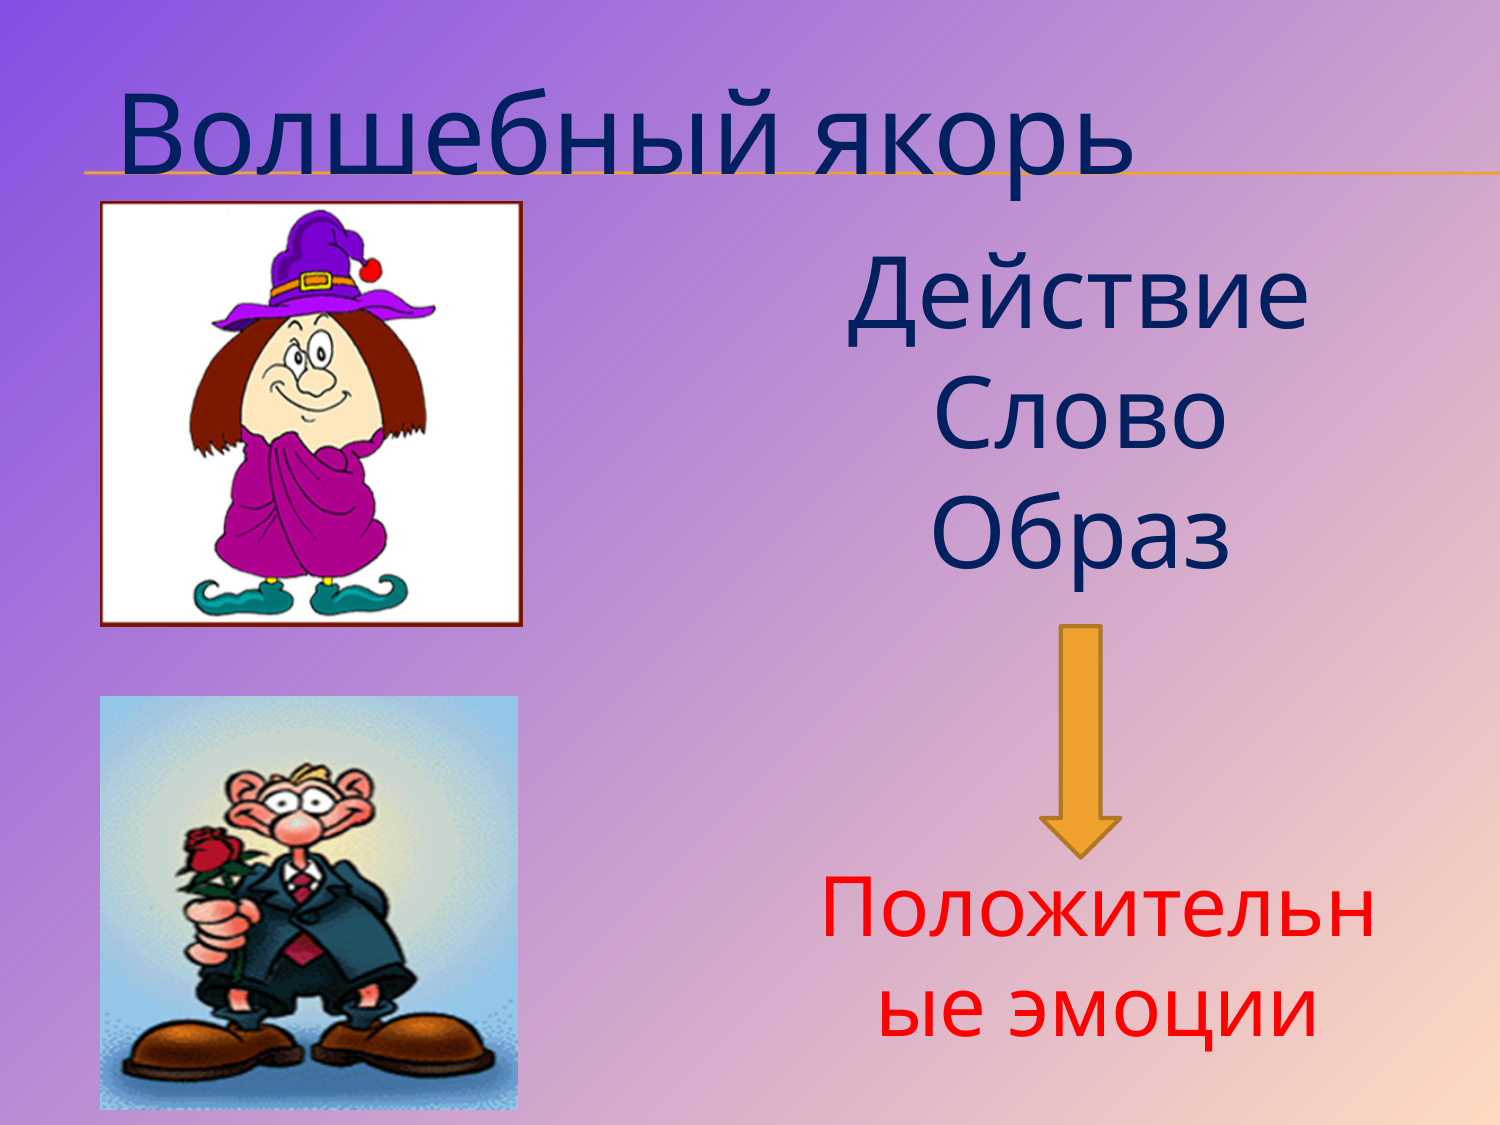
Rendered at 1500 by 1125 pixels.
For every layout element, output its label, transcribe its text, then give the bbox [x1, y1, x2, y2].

text_box Действие Слово Образ [773, 221, 1388, 641]
picture [100, 696, 519, 1111]
picture [99, 200, 523, 627]
text_box [1039, 624, 1123, 860]
text_box Волшебный якорь урока [100, 54, 1471, 340]
text_box Положительные эмоции [785, 845, 1412, 1061]
